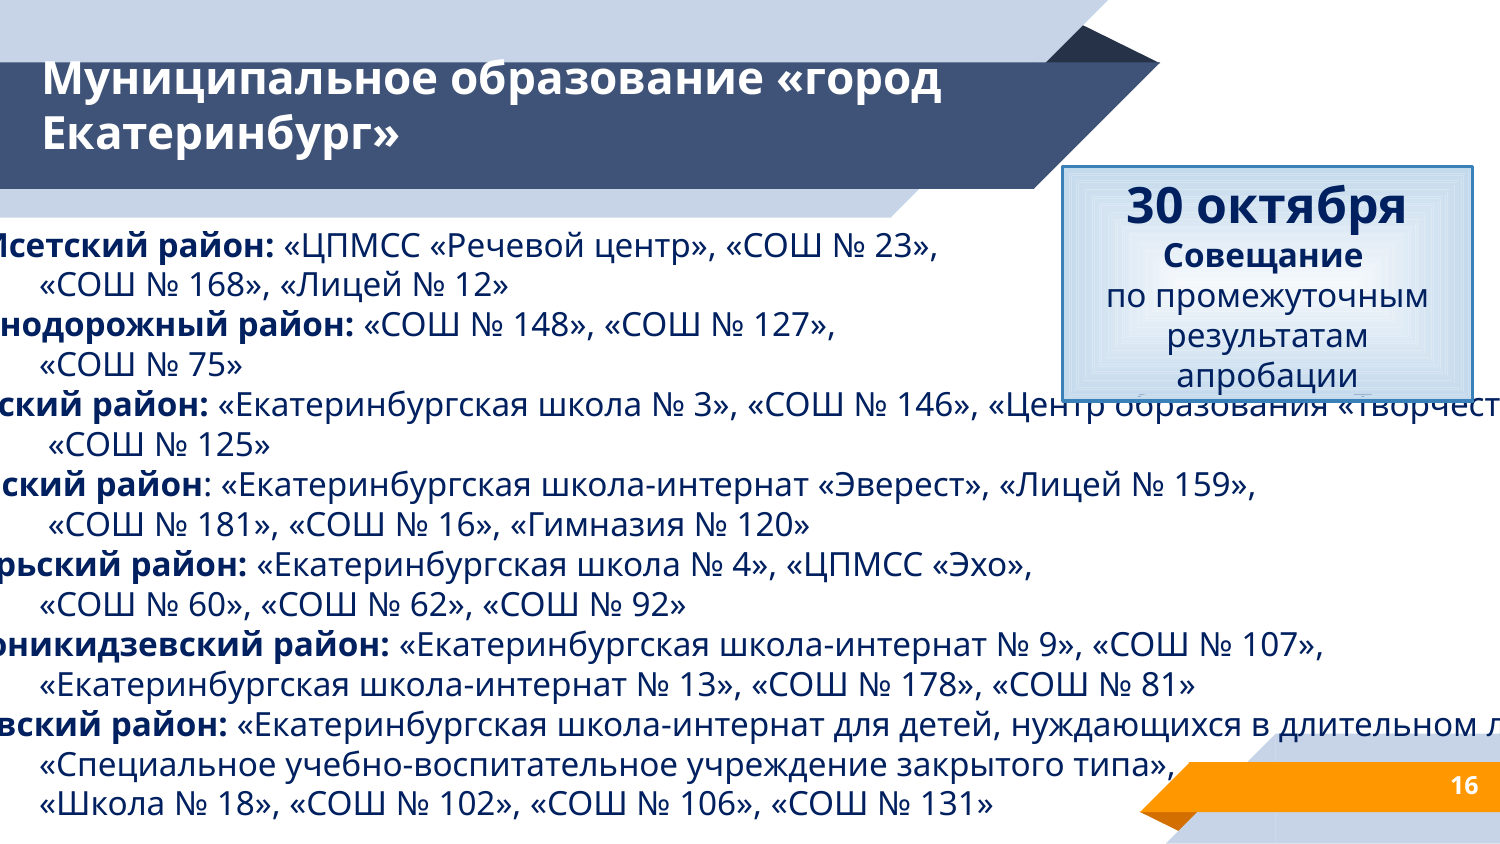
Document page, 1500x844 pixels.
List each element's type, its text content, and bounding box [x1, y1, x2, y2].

text_box 30 октября Совещание по промежуточным результатам апробации [1062, 166, 1473, 401]
slide_number 16 [1249, 760, 1494, 813]
text_box [126, 236, 157, 323]
text_box Верх-Исетский район: «ЦПМСС «Речевой центр», «СОШ № 23», «СОШ № 168», «Лицей № 12» Железнодорожный район: «СОШ № 148», «СОШ № 127», «СОШ № 75» Кировский район: «Екатеринбургская школа № 3», «СОШ № 146», «Центр образования «Творчество», «СОШ № 125» Ленинский район: «Екатеринбургская школа-интернат «Эверест», «Лицей № 159», «СОШ № 181», «СОШ № 16», «Гимназия № 120» Октябрьский район: «Екатеринбургская школа № 4», «ЦПМСС «Эхо», «СОШ № 60», «СОШ № 62», «СОШ № 92» Орджоникидзевский район: «Екатеринбургская школа-интернат № 9», «СОШ № 107», «Екатеринбургская школа-интернат № 13», «СОШ № 178», «СОШ № 81» Чкаловский район: «Екатеринбургская школа-интернат для детей, нуждающихся в длительном лечении», «Специальное учебно-воспитательное учреждение закрытого типа», «Школа № 18», «СОШ № 102», «СОШ № 106», «СОШ № 131» [0, 216, 1500, 830]
title Муниципальное образование «город Екатеринбург» [26, 40, 1085, 167]
